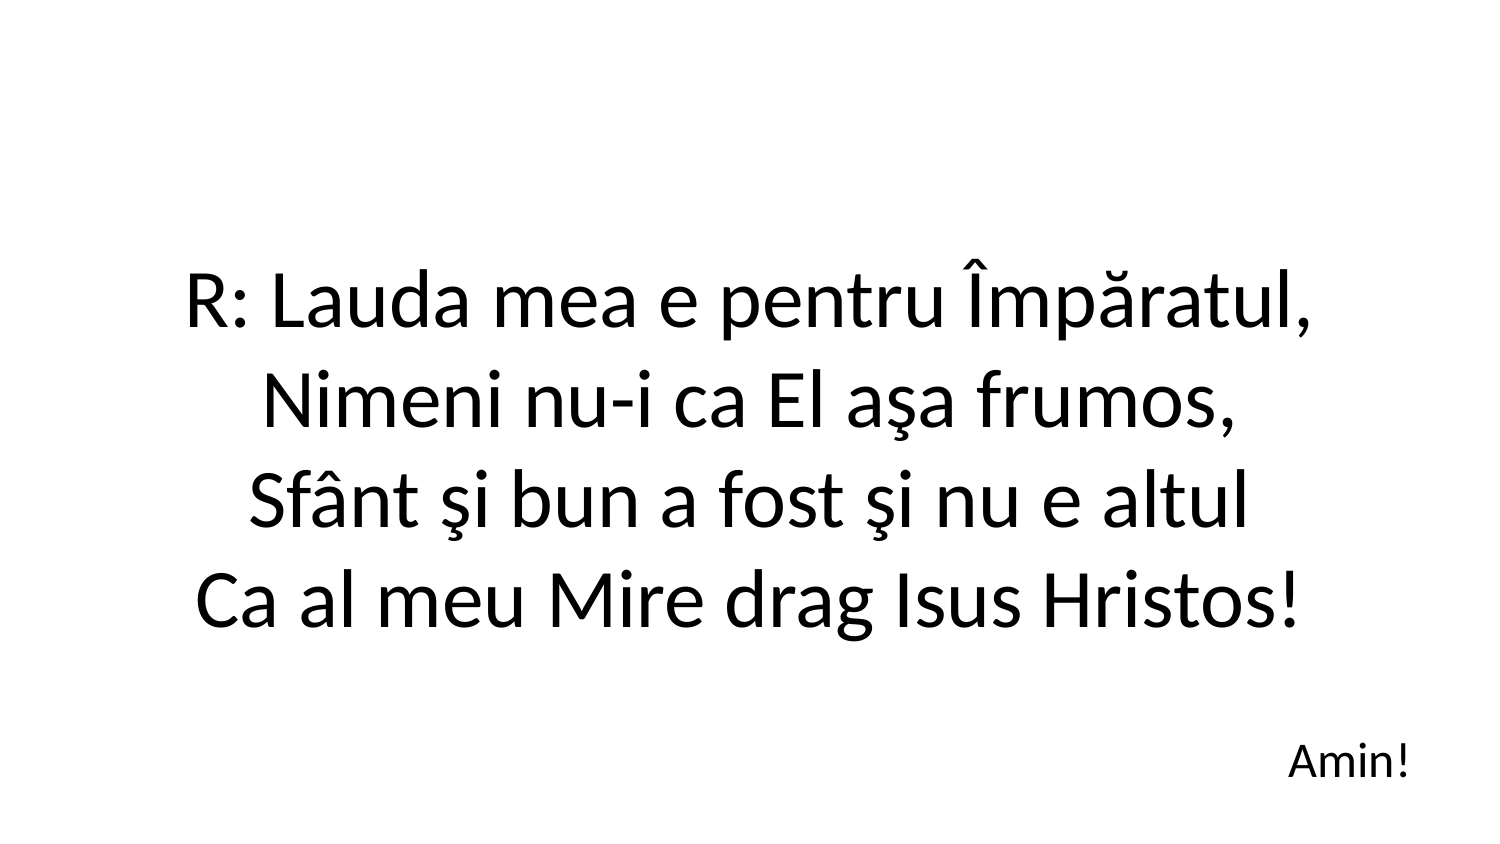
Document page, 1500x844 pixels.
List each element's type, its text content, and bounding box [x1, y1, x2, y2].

text_box Amin! [1273, 674, 1427, 795]
text_box R: Lauda mea e pentru Împăratul, Nimeni nu-i ca El aşa frumos, Sfânt şi bun a fost şi nu e altul Ca al meu Mire drag Isus Hristos! [169, 192, 1331, 652]
